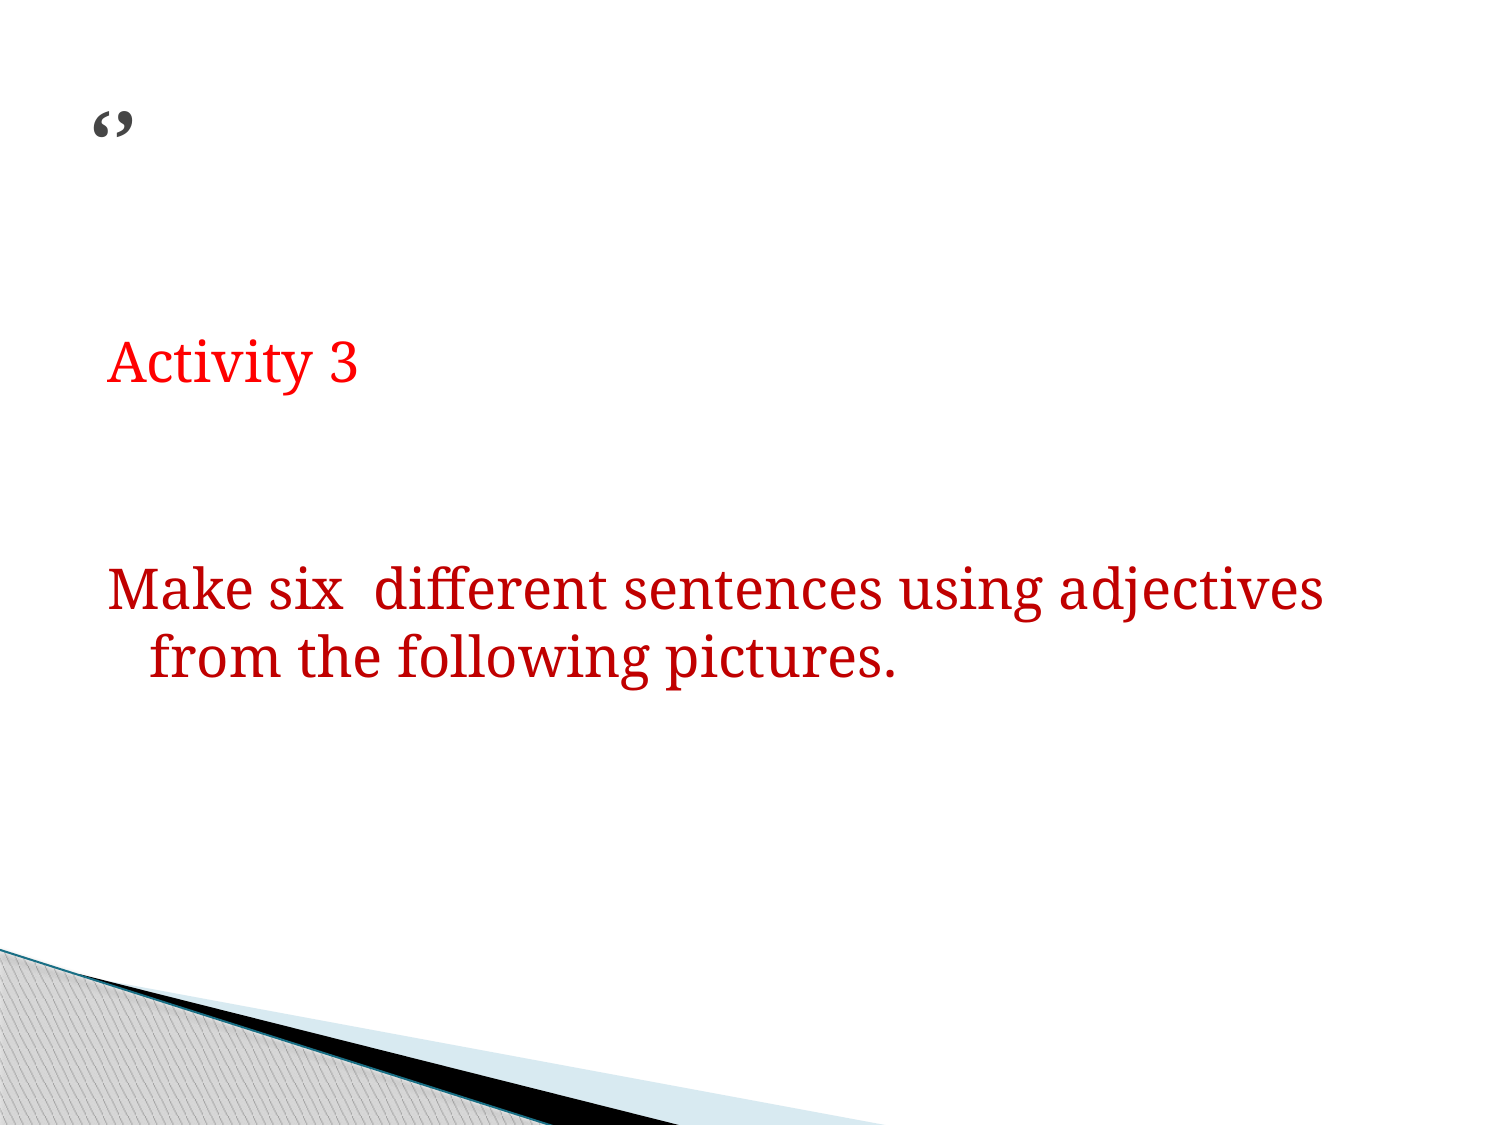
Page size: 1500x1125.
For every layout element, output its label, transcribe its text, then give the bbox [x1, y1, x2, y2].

list Activity 3 Make six different sentences using adjectives from the following pictures. [75, 243, 1425, 986]
title ‘’ [75, 45, 1425, 233]
